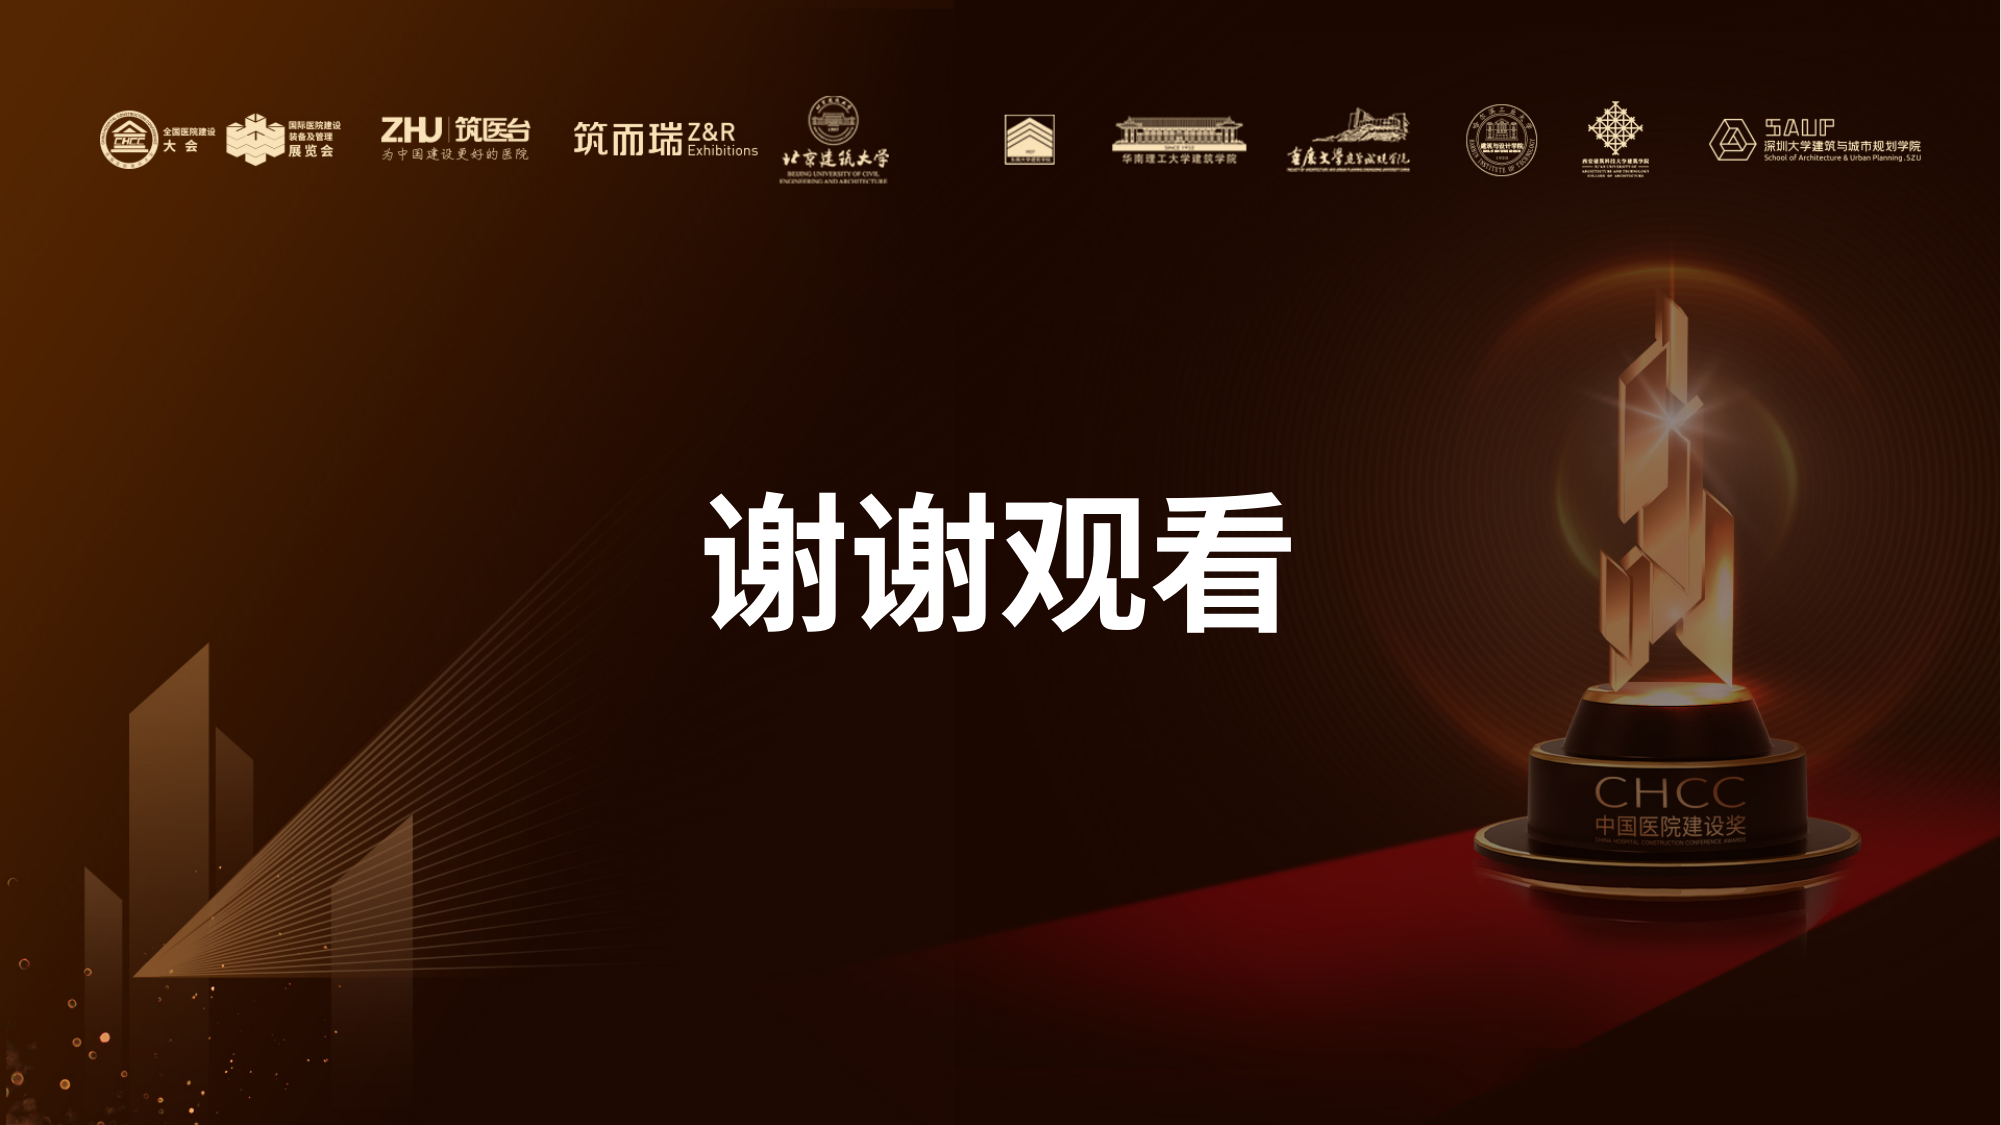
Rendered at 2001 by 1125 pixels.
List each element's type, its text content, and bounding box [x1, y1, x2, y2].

picture [0, 0, 2001, 1125]
text_box 谢谢观看 [293, 462, 1706, 657]
